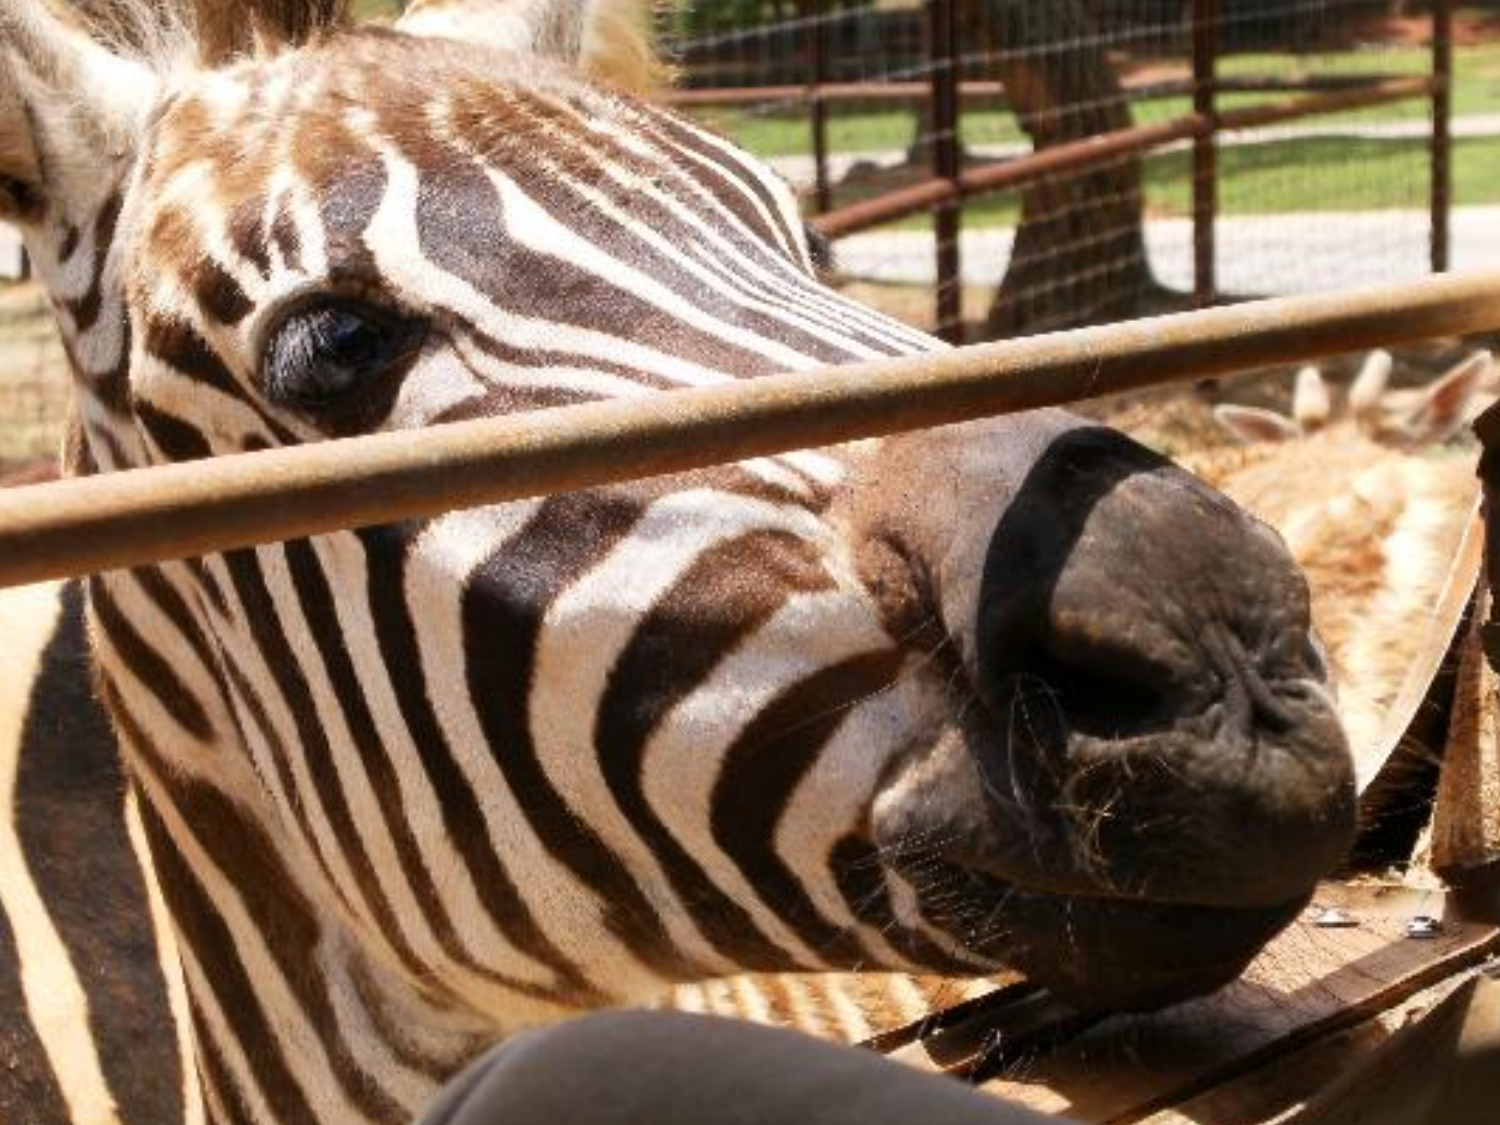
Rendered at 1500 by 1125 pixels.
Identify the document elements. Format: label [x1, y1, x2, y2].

list [0, 0, 1500, 1125]
